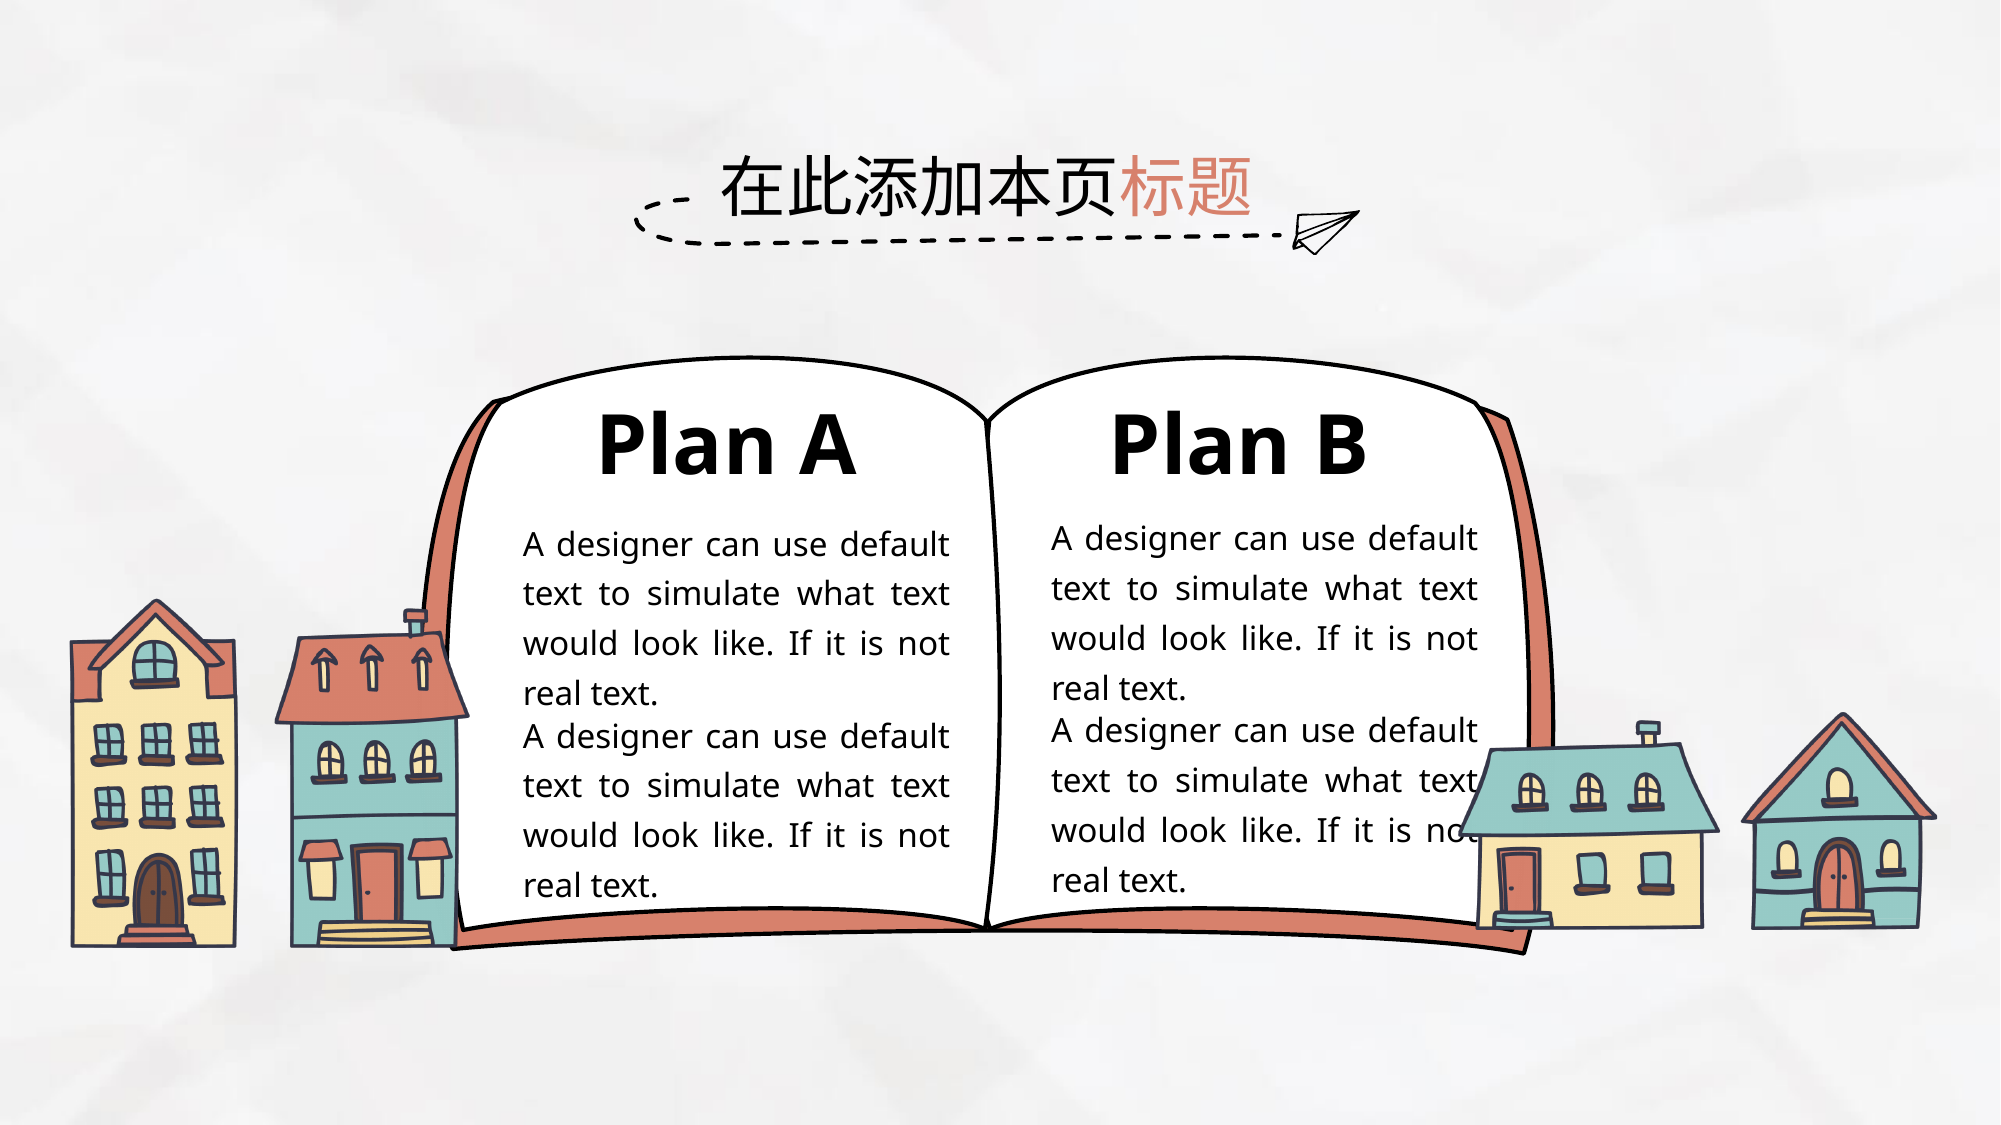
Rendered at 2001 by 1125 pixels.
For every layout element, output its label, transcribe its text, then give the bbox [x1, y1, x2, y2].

text_box A designer can use default text to simulate what text would look like. If it is not real text. [507, 720, 966, 912]
text_box Plan A [580, 383, 873, 499]
text_box [1292, 210, 1361, 255]
text_box [636, 199, 1280, 244]
text_box A designer can use default text to simulate what text would look like. If it is not real text. [1036, 715, 1449, 907]
text_box [459, 357, 1000, 929]
text_box 在此添加本页标题 [704, 137, 1298, 233]
text_box [987, 357, 1513, 929]
text_box A designer can use default text to simulate what text would look like. If it is not real text. [1036, 499, 1449, 715]
picture [0, 0, 2001, 1125]
text_box [437, 398, 508, 519]
text_box [1479, 407, 1530, 499]
text_box Plan B [1094, 383, 1385, 499]
text_box A designer can use default text to simulate what text would look like. If it is not real text. [507, 505, 966, 720]
text_box [483, 909, 1531, 954]
